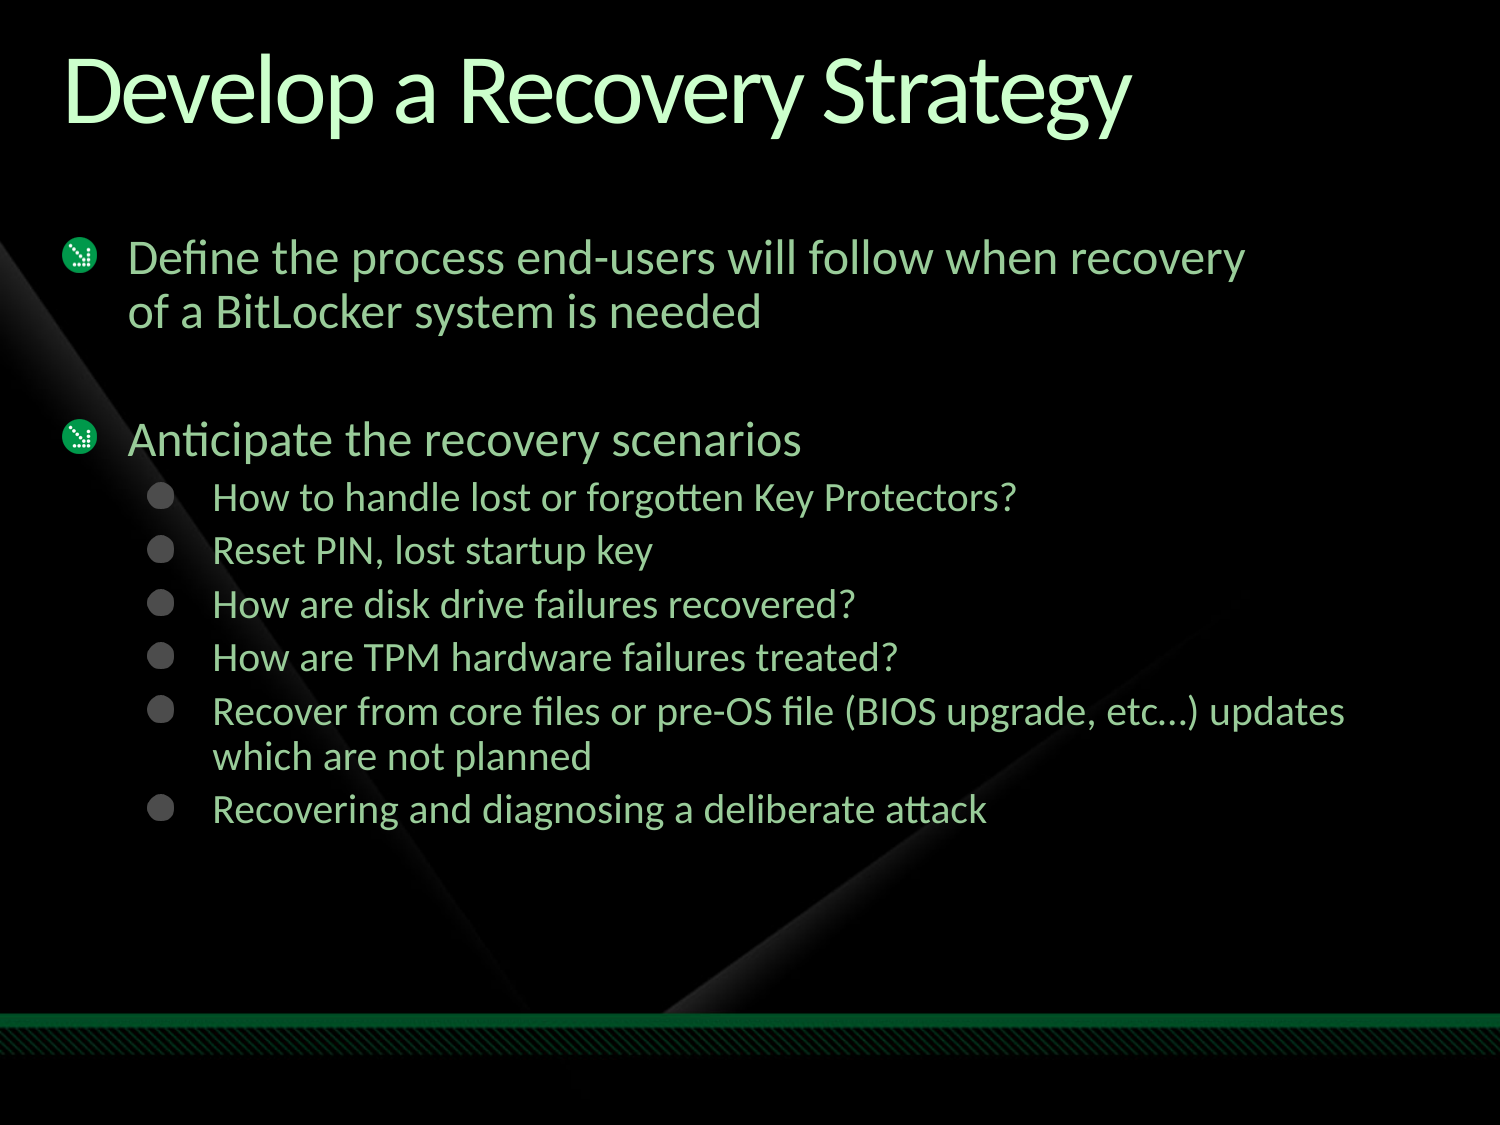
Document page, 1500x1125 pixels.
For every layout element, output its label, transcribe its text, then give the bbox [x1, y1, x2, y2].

title Develop a Recovery Strategy [62, 37, 1438, 147]
list Define the process end-users will follow when recovery of a BitLocker system is needed Anticipate the recovery scenarios How to handle lost or forgotten Key Protectors? Reset PIN, lost startup key How are disk drive failures recovered? How are TPM hardware failures treated? Recover from core files or pre-OS file (BIOS upgrade, etc…) updates which are not planned Recovering and diagnosing a deliberate attack [62, 231, 1438, 595]
picture [0, 0, 1500, 1125]
